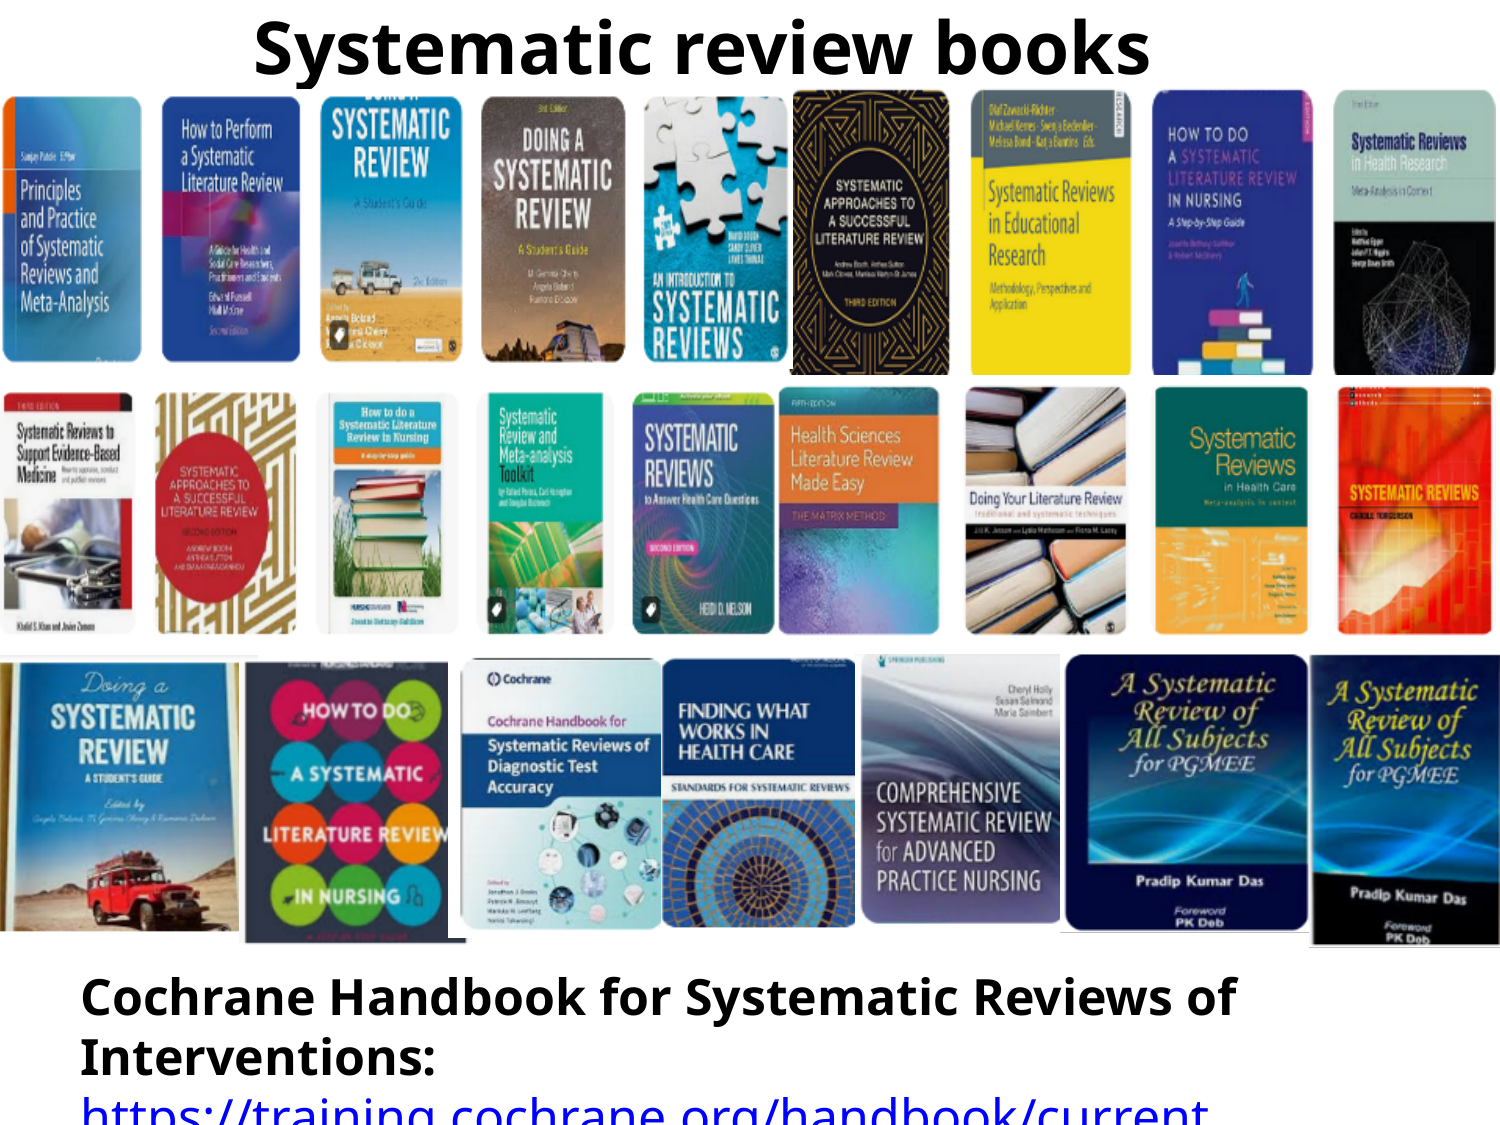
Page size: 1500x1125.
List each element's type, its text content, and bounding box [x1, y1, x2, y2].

text_box Cochrane Handbook for Systematic Reviews of Interventions: https://training.cochrane.org/handbook/current [65, 957, 1470, 1125]
text_box Systematic review books [239, 4, 1205, 81]
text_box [0, 81, 1500, 954]
